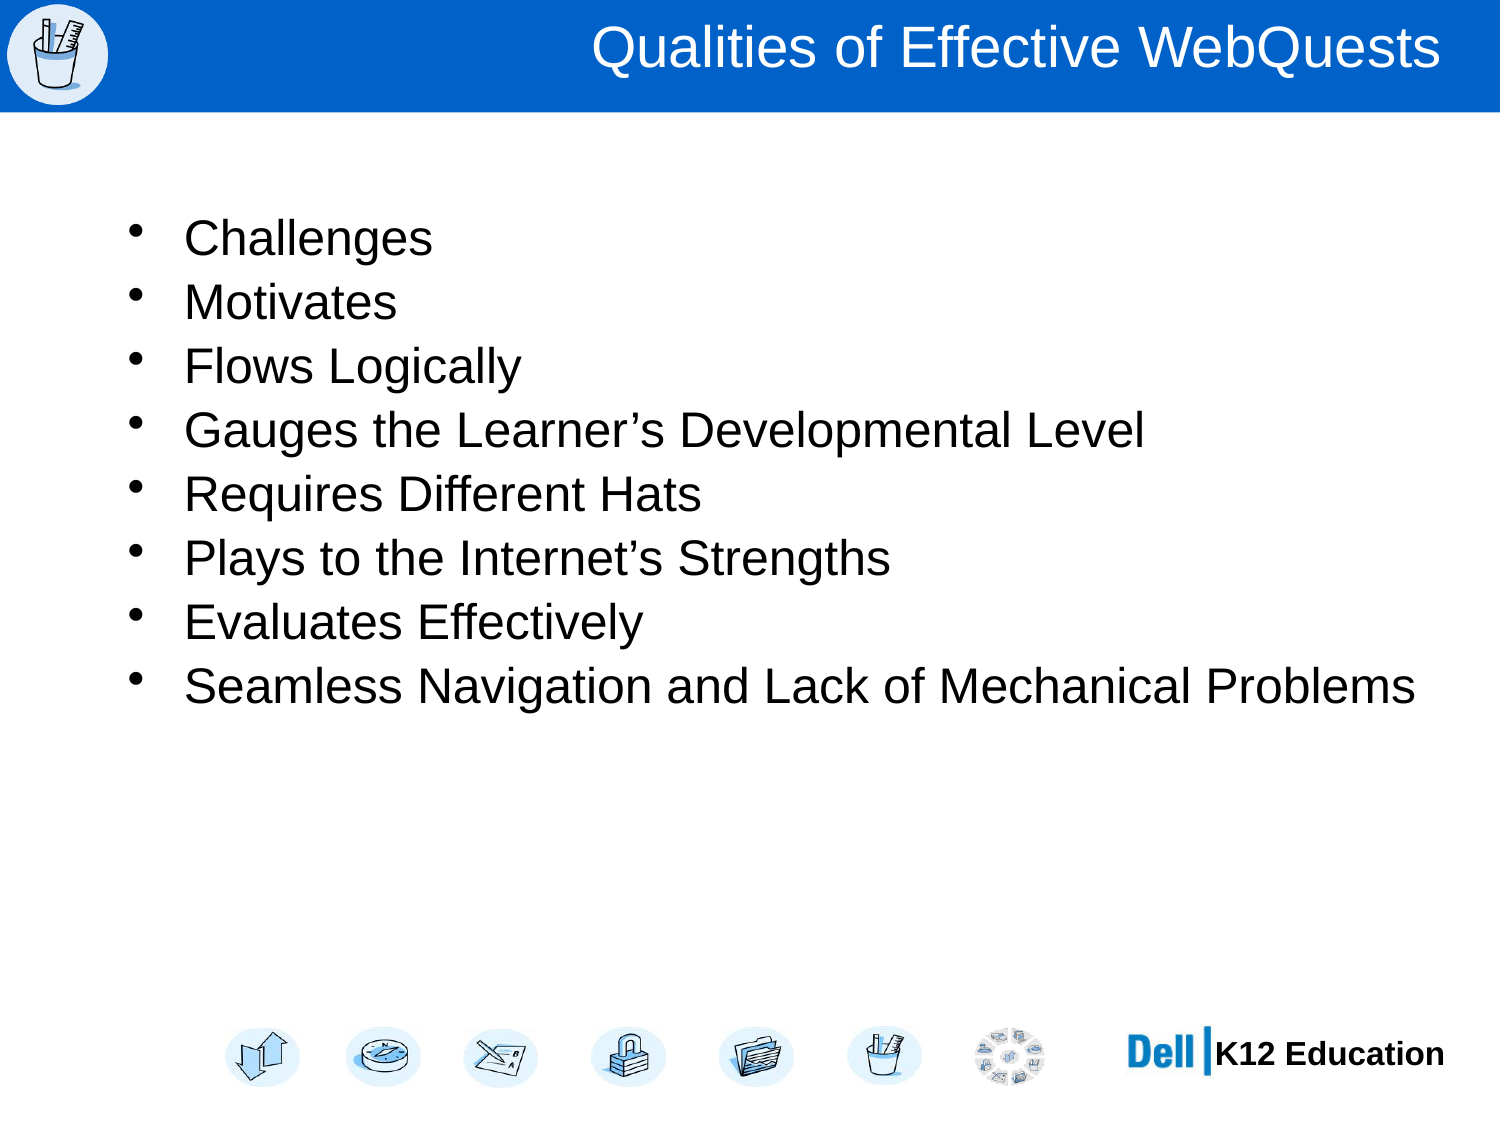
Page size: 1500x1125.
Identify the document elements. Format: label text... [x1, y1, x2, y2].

picture [975, 1026, 1048, 1087]
picture [847, 1026, 922, 1085]
picture [225, 1028, 300, 1087]
list Challenges Motivates Flows Logically Gauges the Learner’s Developmental Level Requires Different Hats Plays to the Internet’s Strengths Evaluates Effectively Seamless Navigation and Lack of Mechanical Problems [112, 204, 1459, 1001]
picture [7, 4, 108, 105]
picture [345, 1027, 421, 1087]
picture [591, 1027, 666, 1087]
picture [1125, 1024, 1214, 1079]
picture [718, 1027, 794, 1087]
picture [463, 1029, 538, 1088]
title Qualities of Effective WebQuests [112, 0, 1459, 88]
